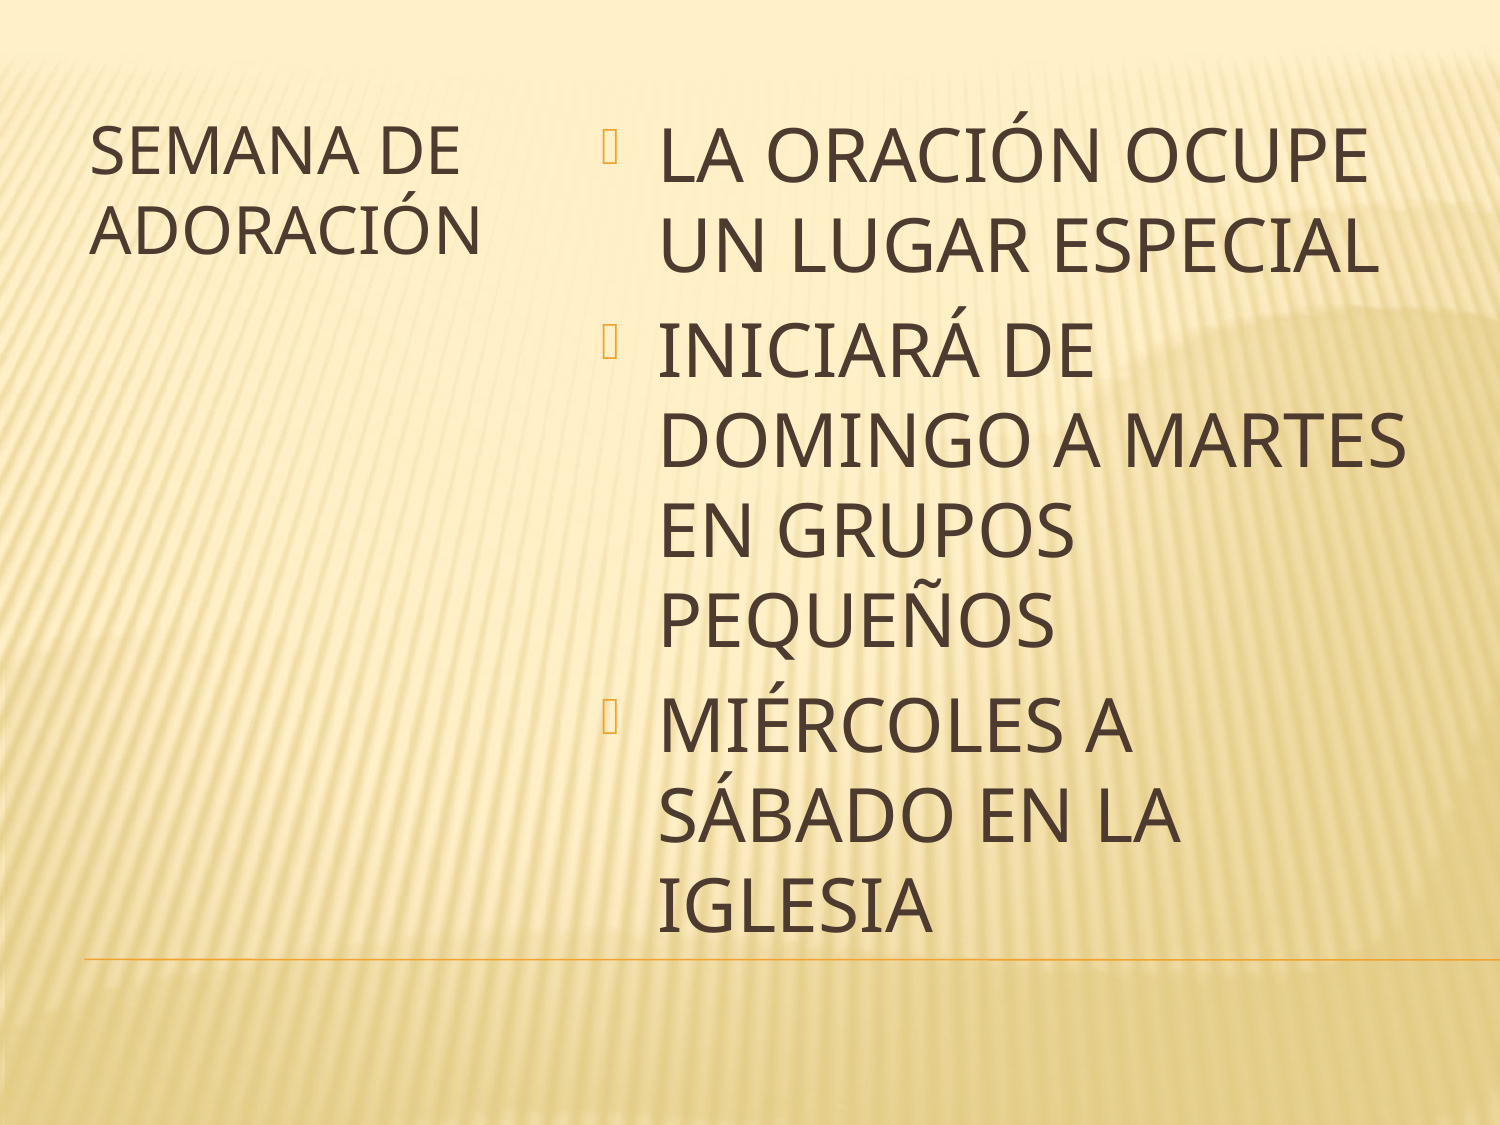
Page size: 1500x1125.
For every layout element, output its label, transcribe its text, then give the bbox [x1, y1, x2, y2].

list SEMANA DE ADORACIÓN [75, 99, 569, 888]
list LA ORACIÓN OCUPE UN LUGAR ESPECIAL INICIARÁ DE DOMINGO A MARTES EN GRUPOS PEQUEÑOS MIÉRCOLES A SÁBADO EN LA IGLESIA [586, 99, 1463, 1067]
